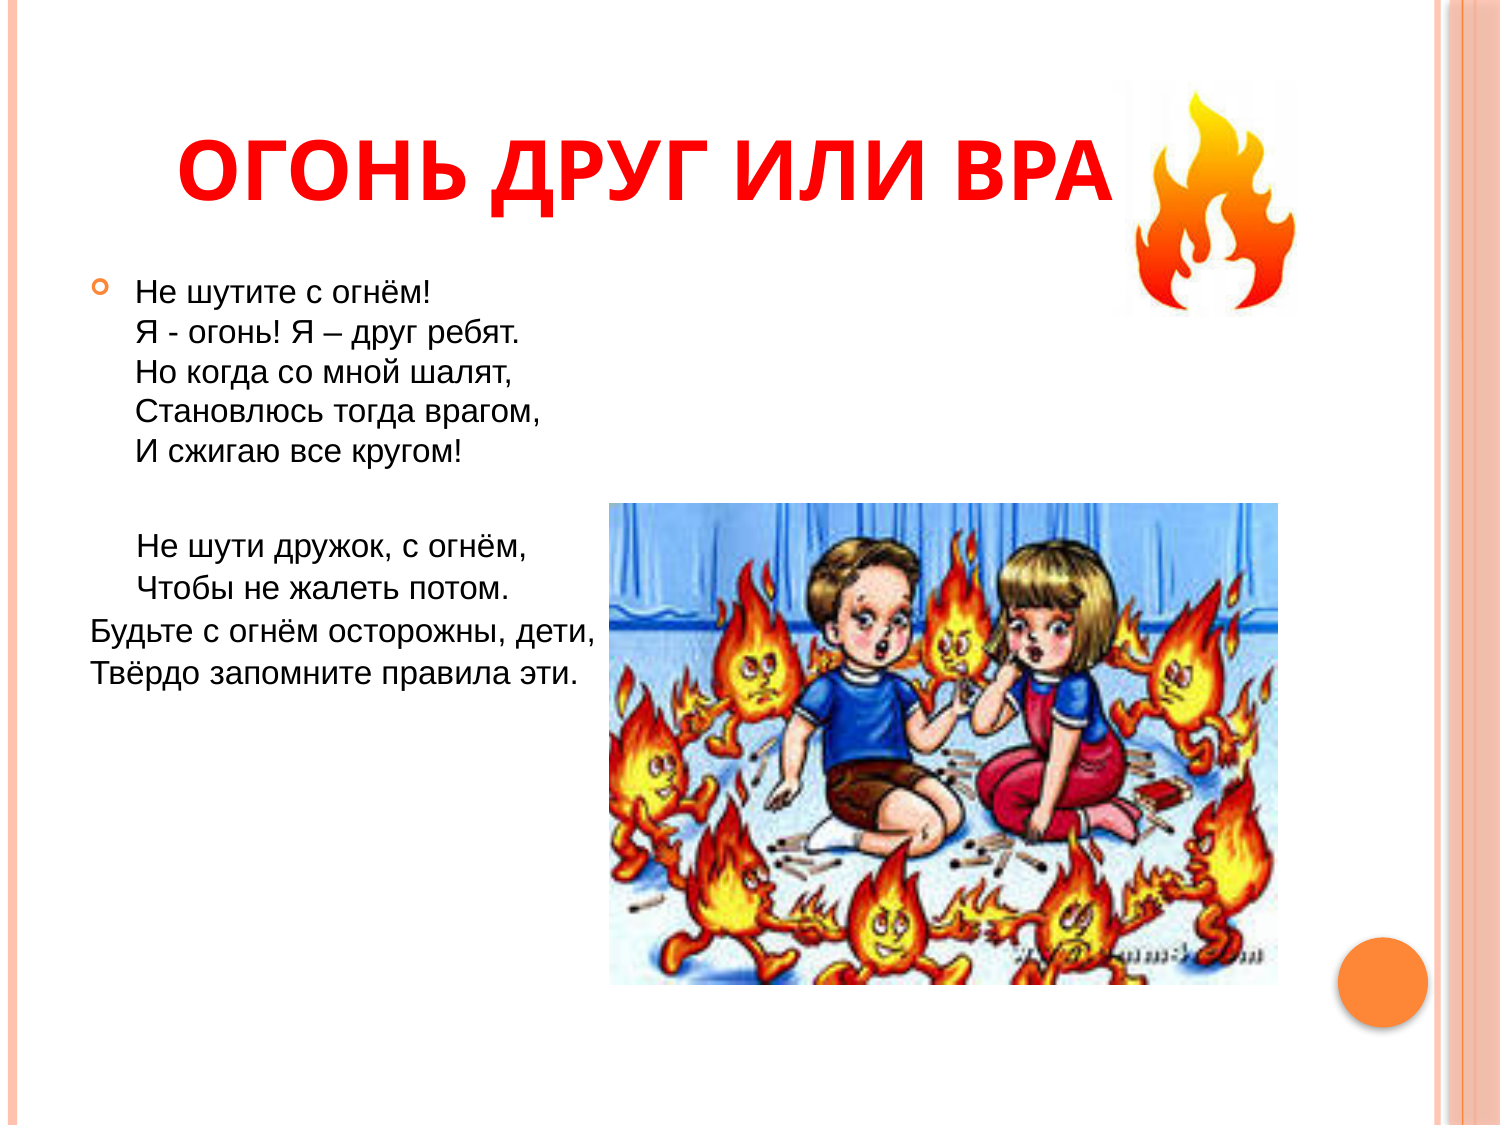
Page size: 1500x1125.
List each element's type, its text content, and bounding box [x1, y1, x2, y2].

list Не шутите с огнём! Я - огонь! Я – друг ребят. Но когда со мной шалят, Становлюсь тогда врагом, И сжигаю все кругом! Не шути дружок, с огнём, Чтобы не жалеть потом. Будьте с огнём осторожны, дети, Твёрдо запомните правила эти. [75, 262, 1300, 1062]
picture [608, 503, 1278, 985]
title Огонь друг или враг? [75, 45, 1300, 233]
picture [1112, 81, 1297, 317]
